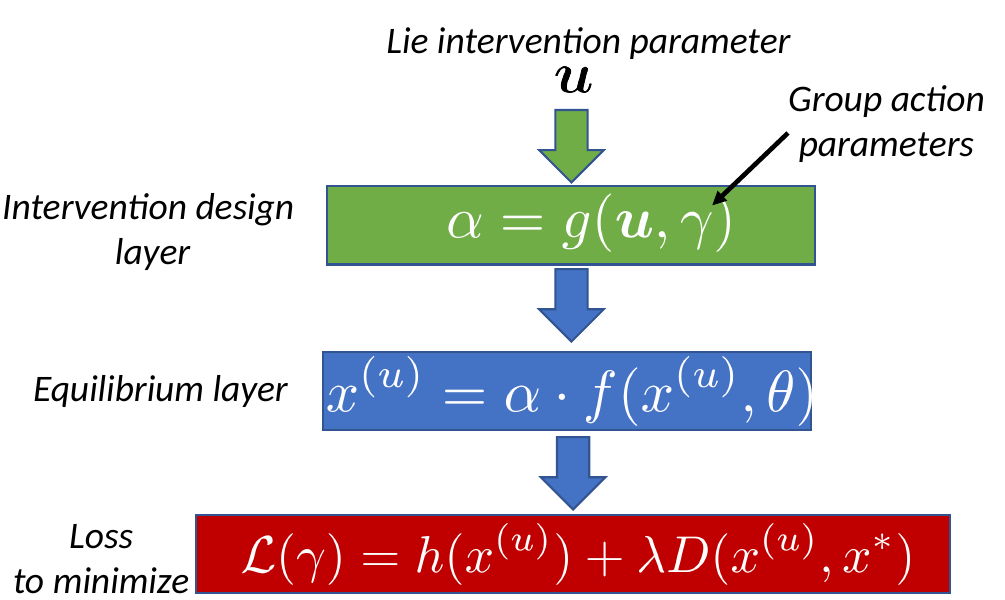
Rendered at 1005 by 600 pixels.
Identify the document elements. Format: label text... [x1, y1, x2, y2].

text_box Equilibrium layer [18, 356, 303, 417]
text_box [536, 268, 607, 344]
text_box Lie intervention parameter [371, 8, 806, 69]
picture [241, 523, 910, 585]
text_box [712, 132, 788, 206]
text_box Group action parameters [750, 66, 1005, 172]
text_box [322, 351, 812, 431]
text_box [205, 514, 951, 594]
text_box [538, 436, 608, 511]
text_box [326, 185, 816, 266]
picture [327, 356, 812, 426]
text_box Loss to minimize [0, 503, 205, 600]
text_box Intervention design layer [0, 175, 318, 280]
picture [555, 66, 592, 93]
text_box [536, 108, 607, 184]
picture [448, 193, 730, 252]
